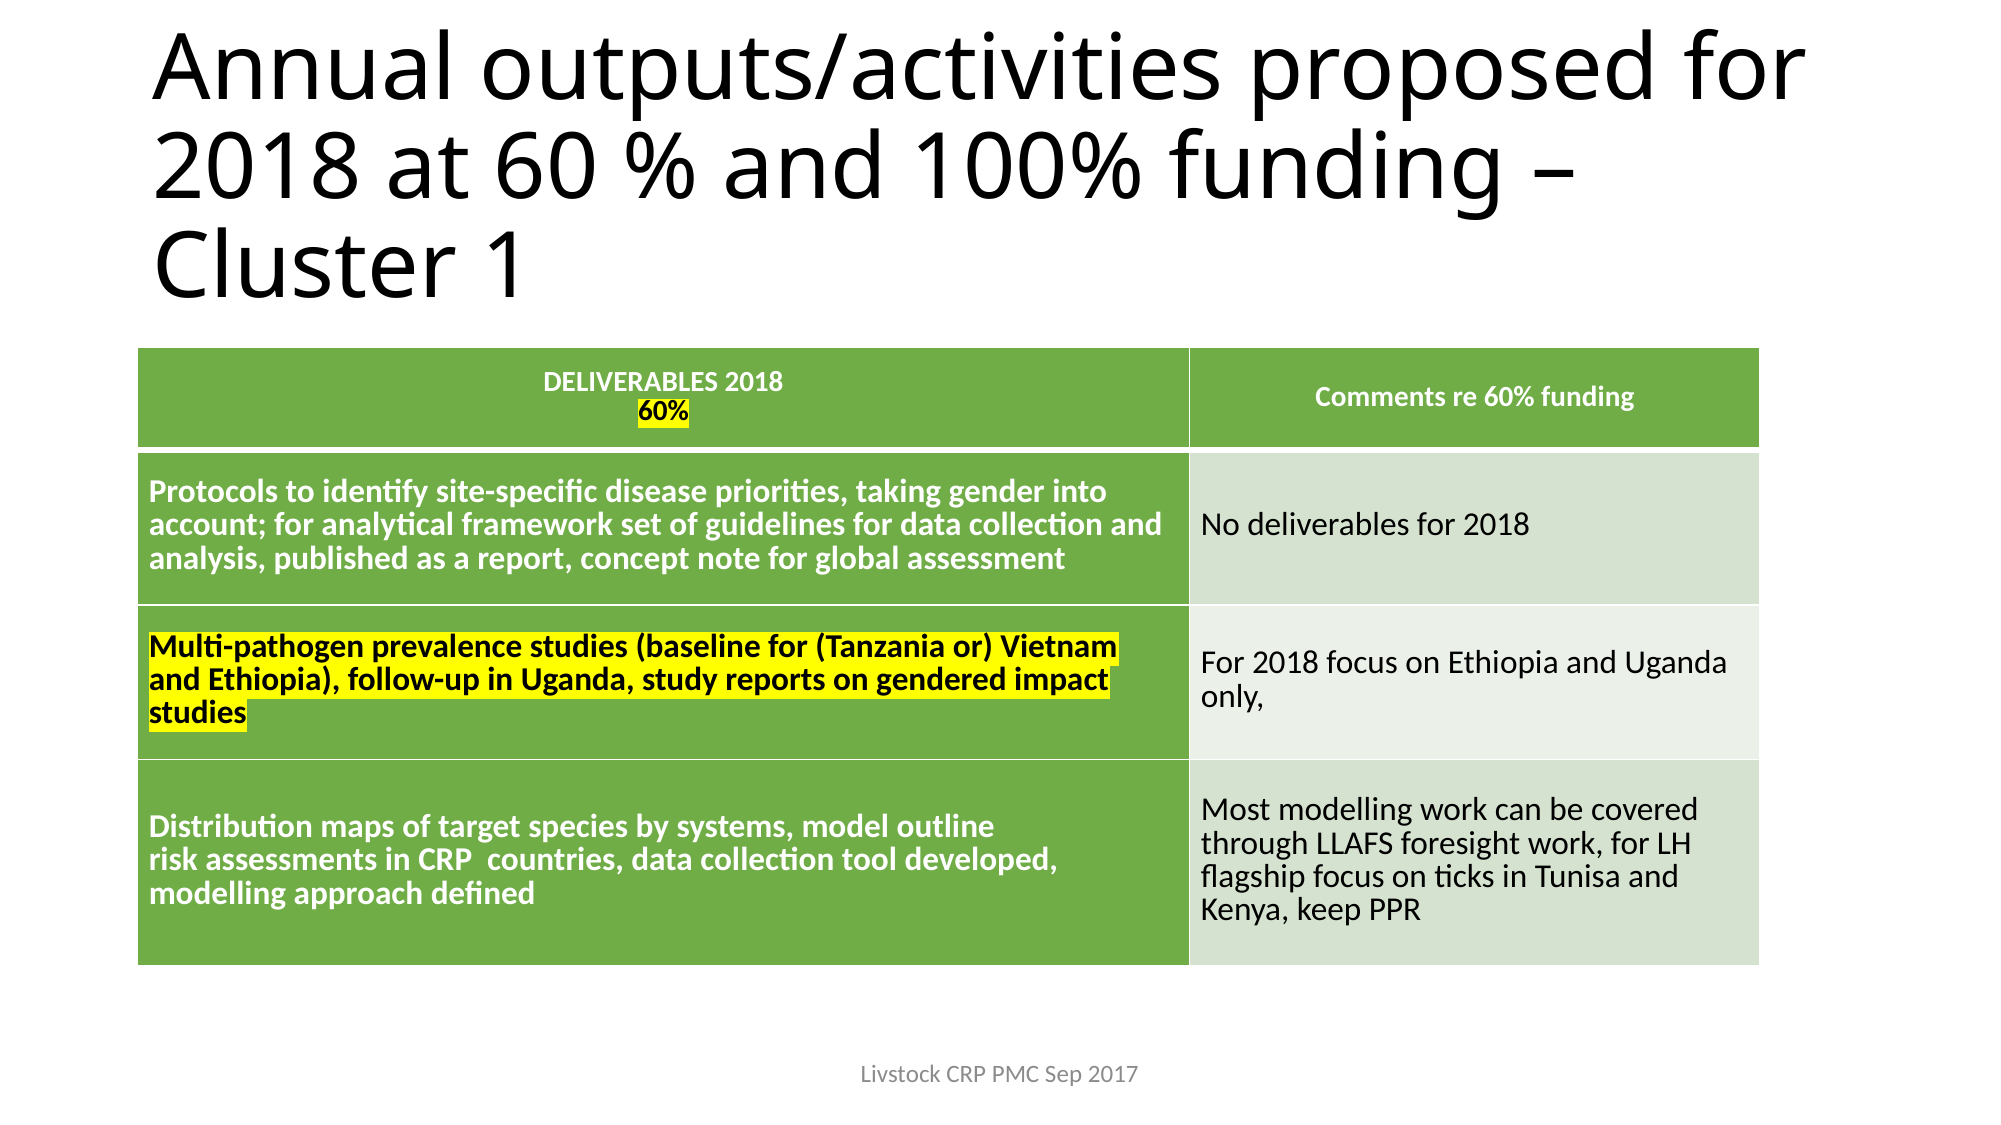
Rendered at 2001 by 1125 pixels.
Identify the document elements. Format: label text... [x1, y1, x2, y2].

footer Livstock CRP PMC Sep 2017 [662, 1042, 1338, 1103]
list [137, 299, 1863, 1014]
table_cell For 2018 focus on Ethiopia and Uganda only, [1190, 606, 1759, 759]
table_cell Protocols to identify site-specific disease priorities, taking gender into account; for analytical framework set of guidelines for data collection and analysis, published as a report, concept note for global assessment [138, 453, 1189, 604]
table_header Comments re 60% funding [1190, 348, 1759, 447]
table_cell No deliverables for 2018 [1190, 453, 1759, 604]
table_cell Multi-pathogen prevalence studies (baseline for (Tanzania or) Vietnam and Ethiopia), follow-up in Uganda, study reports on gendered impact studies [138, 606, 1189, 759]
table_header DELIVERABLES 2018 60% [138, 348, 1189, 447]
table_cell Distribution maps of target species by systems, model outline risk assessments in CRP countries, data collection tool developed, modelling approach defined [138, 760, 1189, 965]
title Annual outputs/activities proposed for 2018 at 60 % and 100% funding – Cluster 1 [137, 59, 1863, 278]
table_cell Most modelling work can be covered through LLAFS foresight work, for LH flagship focus on ticks in Tunisa and Kenya, keep PPR [1190, 760, 1759, 965]
